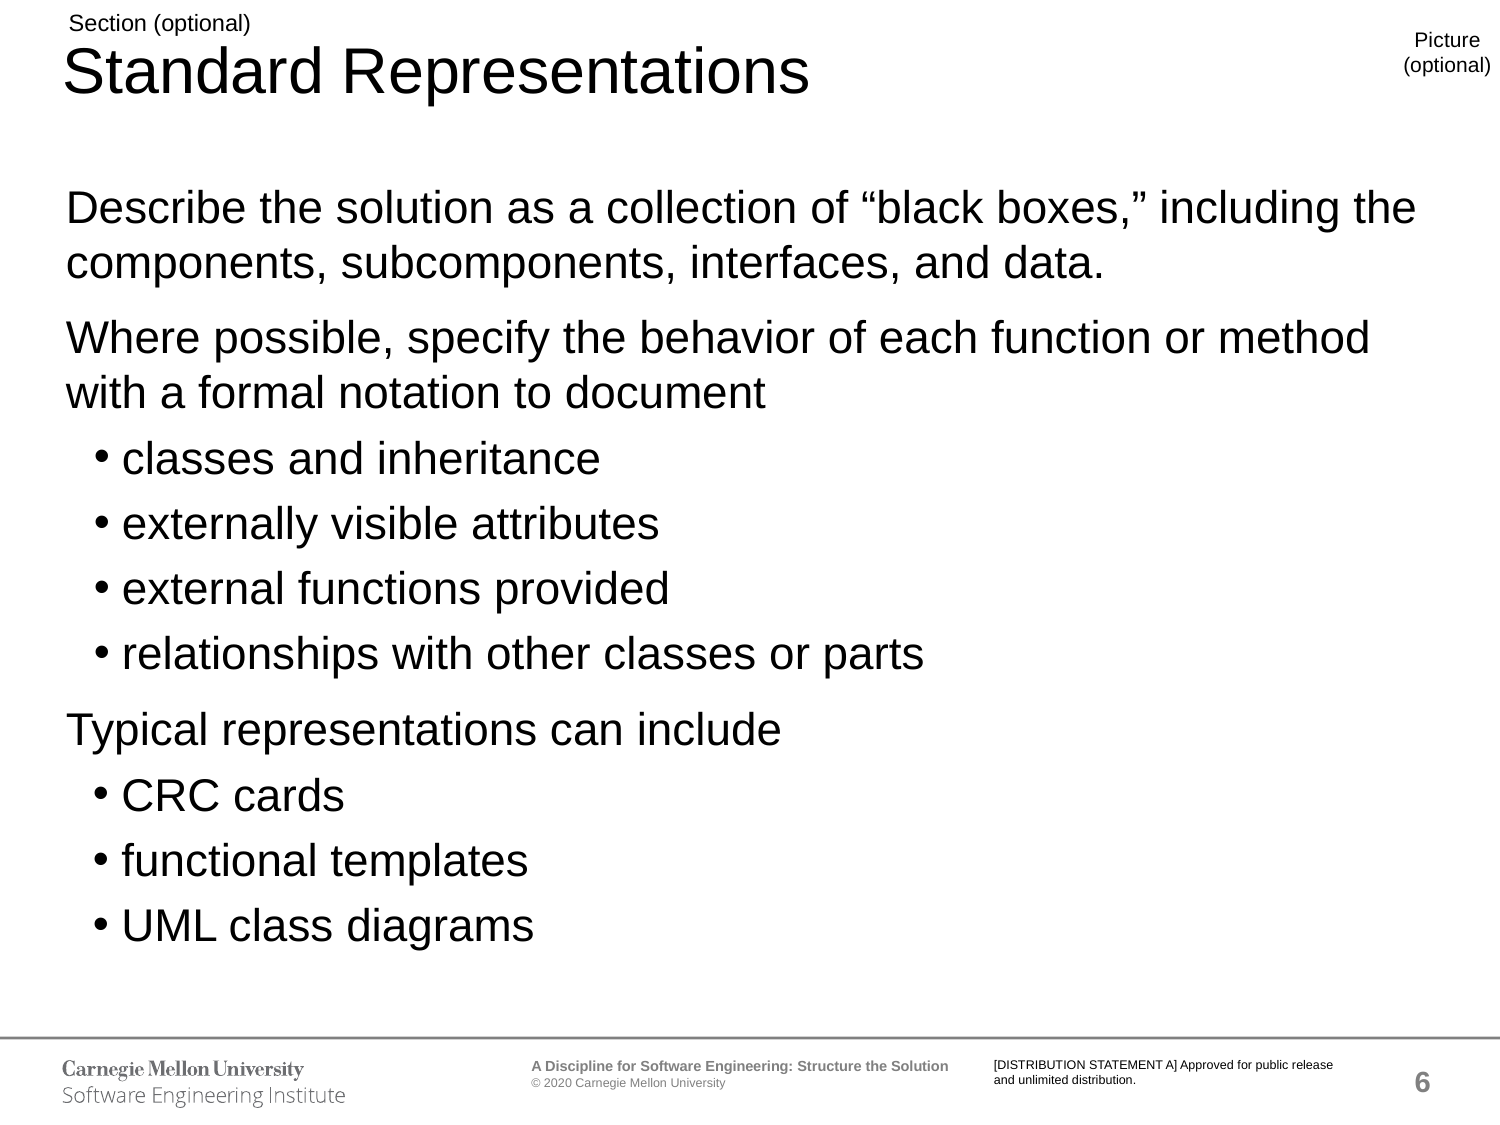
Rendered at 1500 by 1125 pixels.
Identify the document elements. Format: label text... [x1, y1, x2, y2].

list Describe the solution as a collection of “black boxes,” including the components, subcomponents, interfaces, and data. Where possible, specify the behavior of each function or method with a formal notation to document classes and inheritance externally visible attributes external functions provided relationships with other classes or parts Typical representations can include CRC cards functional templates UML class diagrams [65, 177, 1431, 1000]
title Standard Representations [62, 37, 1338, 182]
